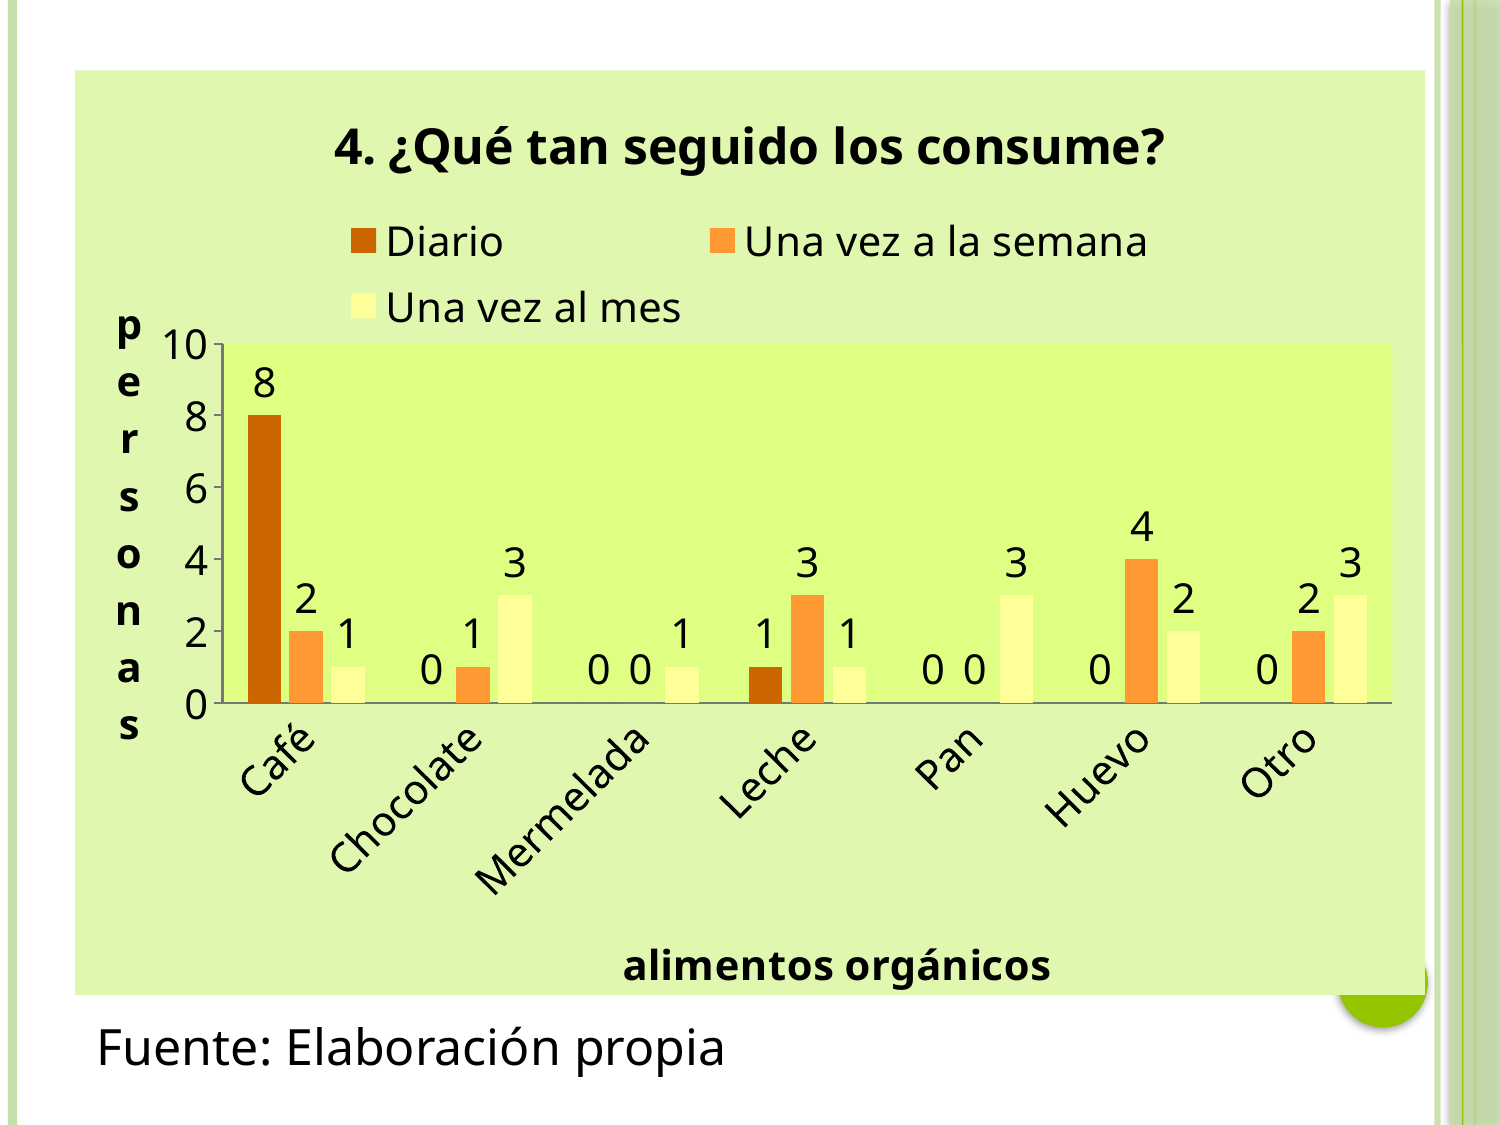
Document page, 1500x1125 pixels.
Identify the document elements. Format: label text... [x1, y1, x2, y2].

text_box Fuente: Elaboración propia [81, 1015, 774, 1083]
chart [74, 69, 1426, 1006]
